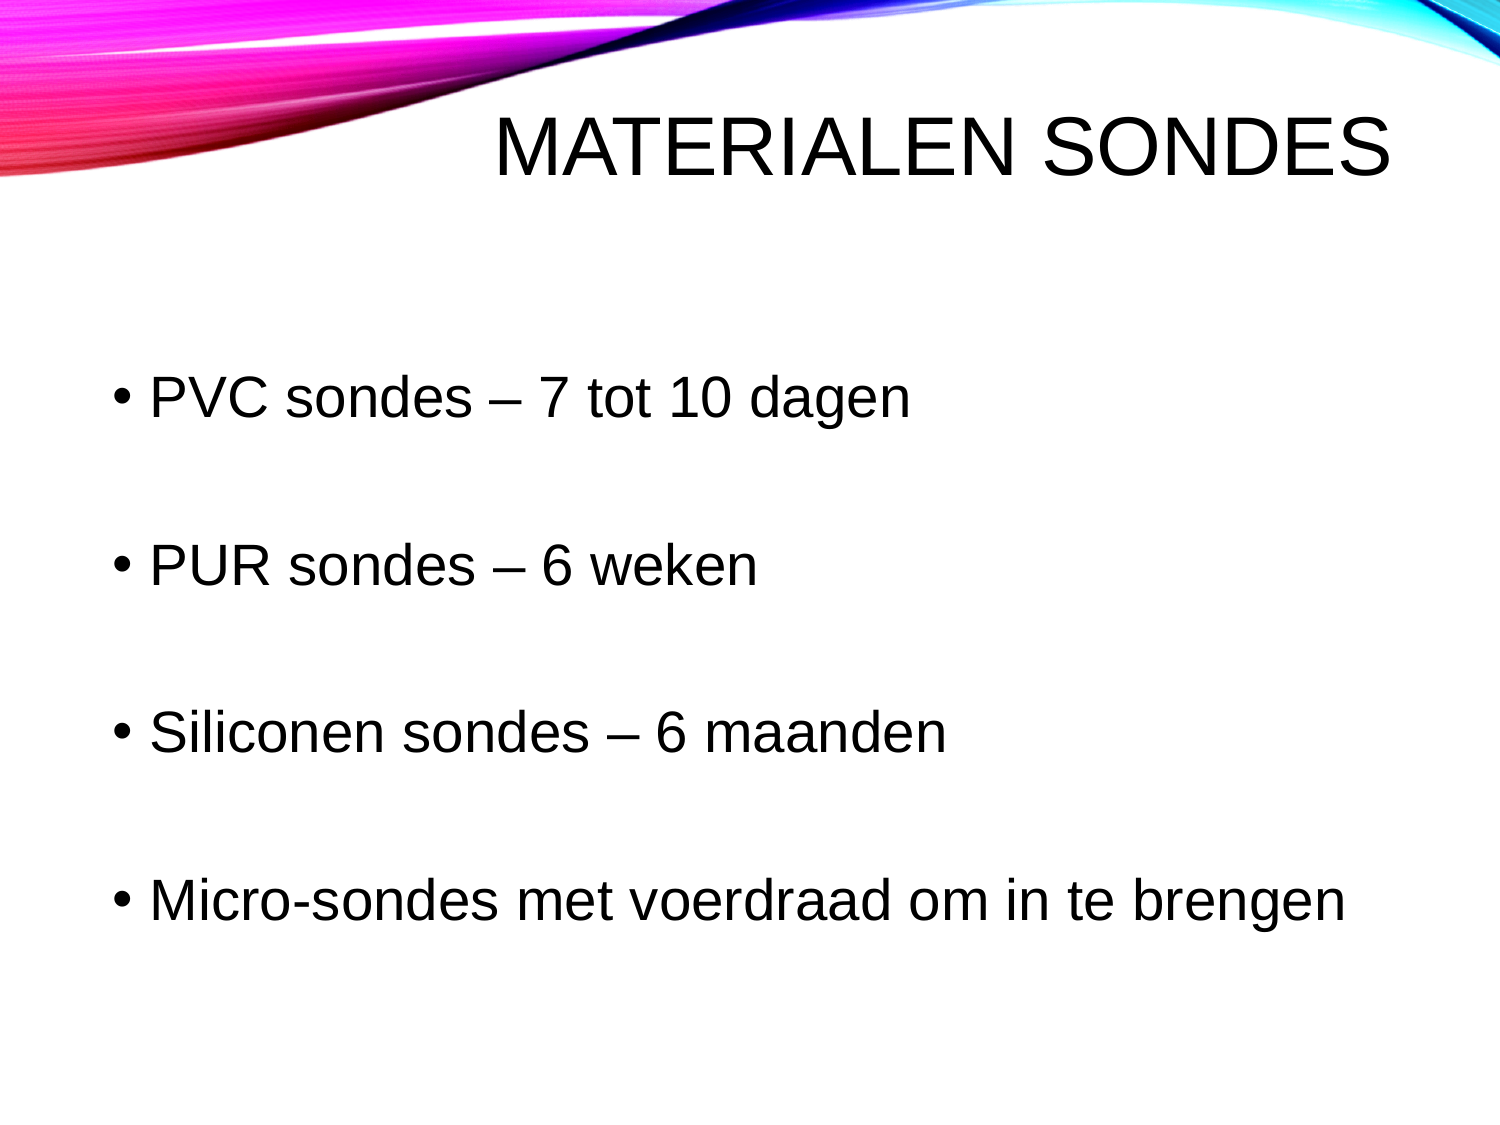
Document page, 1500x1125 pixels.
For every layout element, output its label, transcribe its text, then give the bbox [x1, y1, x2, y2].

list PVC sondes – 7 tot 10 dagen PUR sondes – 6 weken Siliconen sondes – 6 maanden Micro-sondes met voerdraad om in te brengen [97, 359, 1403, 1028]
picture [0, 0, 1500, 178]
title Materialen sondes [362, 42, 1409, 255]
